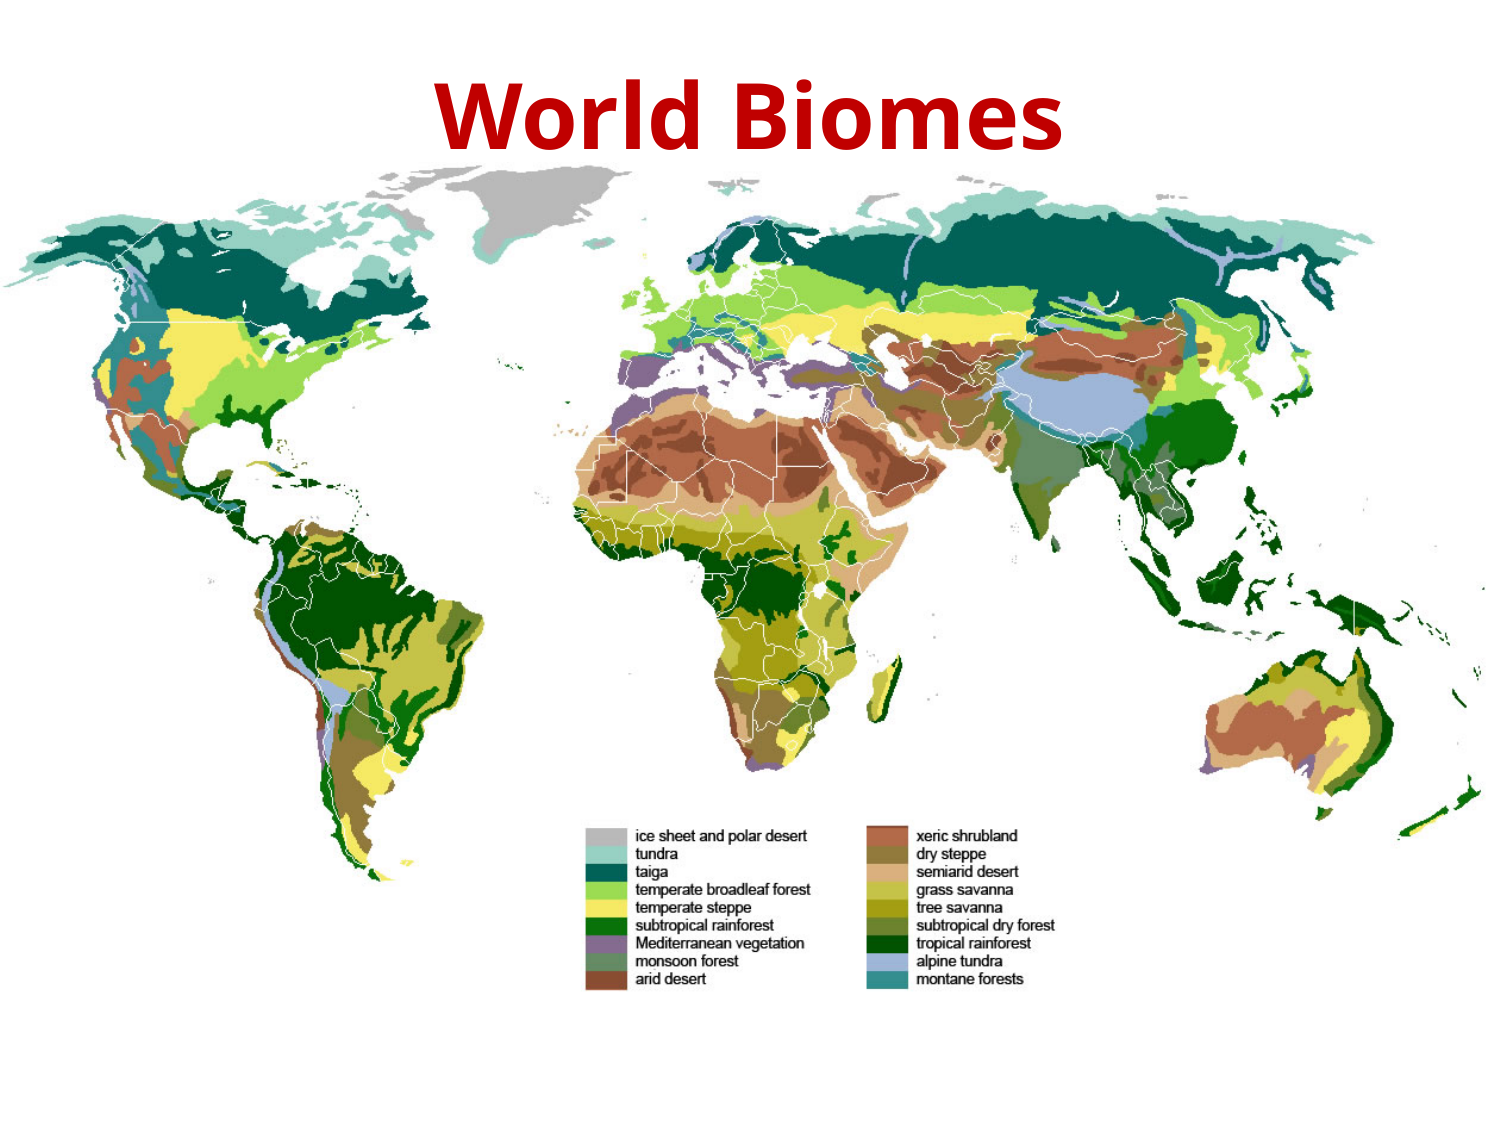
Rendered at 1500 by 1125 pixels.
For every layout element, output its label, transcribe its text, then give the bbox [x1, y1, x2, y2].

picture [0, 162, 1500, 1001]
title World Biomes [112, 37, 1388, 160]
